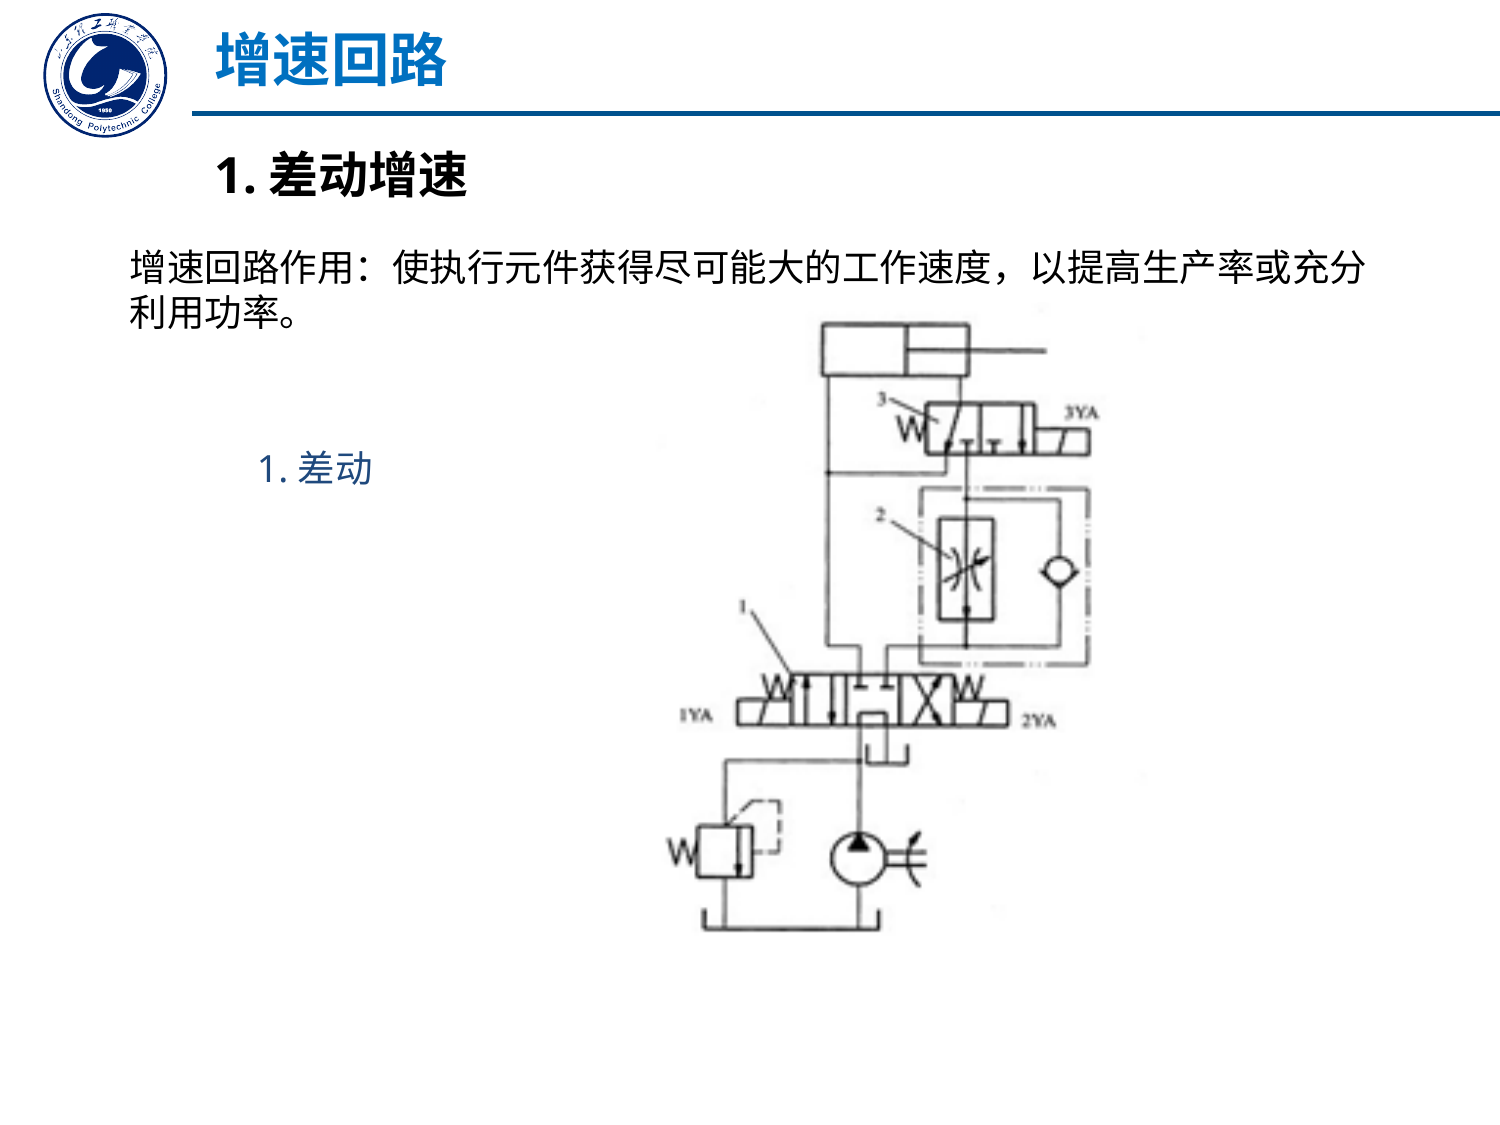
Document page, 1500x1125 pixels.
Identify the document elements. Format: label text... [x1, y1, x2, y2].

text_box 增速回路作用：使执行元件获得尽可能大的工作速度，以提高生产率或充分利用功率。 [114, 236, 1385, 342]
text_box 增速回路 [199, 16, 1477, 171]
text_box [6, 818, 1282, 1006]
text_box 1.差动增速 [199, 171, 1299, 236]
text_box 1.差动 [242, 385, 643, 498]
picture [655, 302, 1180, 948]
picture [43, 7, 174, 138]
